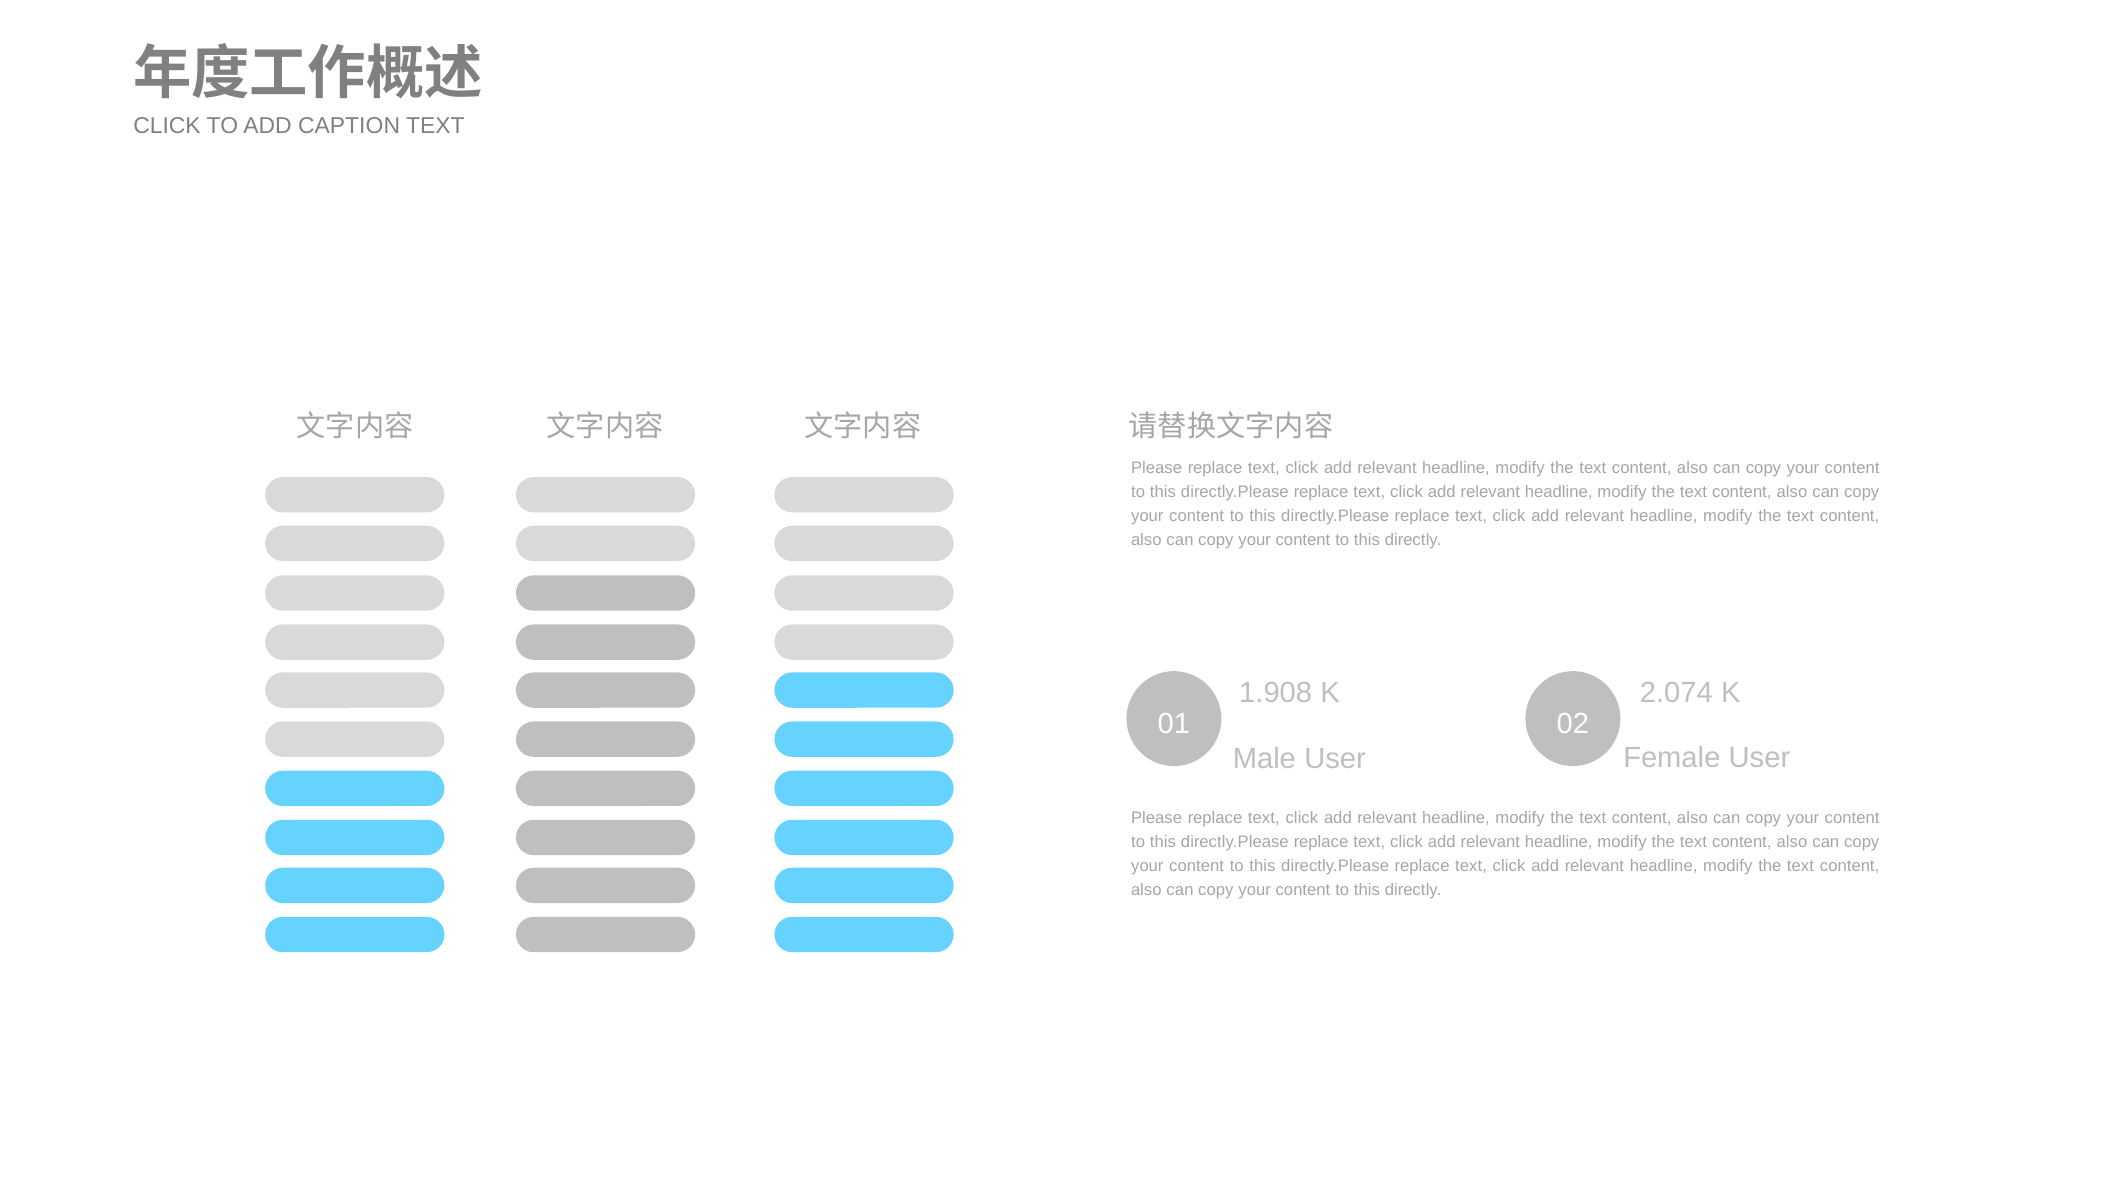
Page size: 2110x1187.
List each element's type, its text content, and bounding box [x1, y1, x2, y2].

text_box [515, 476, 696, 513]
text_box [264, 916, 445, 953]
text_box [773, 671, 955, 709]
text_box 文字内容 [274, 407, 437, 443]
text_box [515, 819, 696, 856]
text_box [515, 525, 696, 562]
text_box [515, 720, 696, 758]
text_box 2.074 K [1639, 666, 1741, 709]
text_box 文字内容 [781, 407, 944, 443]
text_box [515, 916, 696, 953]
text_box [264, 671, 445, 709]
text_box [515, 770, 696, 807]
text_box [773, 916, 955, 953]
text_box 请替换文字内容 [1128, 400, 1801, 443]
text_box [515, 623, 696, 661]
text_box CLICK TO ADD CAPTION TEXT [133, 110, 513, 138]
text_box [773, 476, 955, 513]
text_box Male User [1232, 732, 1367, 775]
text_box 1.908 K [1239, 666, 1341, 709]
text_box [773, 720, 955, 758]
text_box [264, 574, 445, 612]
text_box [264, 623, 445, 661]
text_box 年度工作概述 [133, 35, 513, 106]
text_box [264, 770, 445, 807]
text_box Please replace text, click add relevant headline, modify the text content, also can copy your content to this directly.Please replace text, click add relevant headline, modify the text content, also can copy your content to this directly.Please replace text, click add relevant headline, modify the text content, also can copy your content to this directly. [1130, 453, 1881, 550]
text_box 02 [1524, 670, 1622, 768]
text_box [773, 623, 955, 661]
text_box 01 [1125, 670, 1223, 768]
text_box [773, 574, 955, 612]
text_box [515, 671, 696, 709]
text_box Female User [1623, 730, 1791, 773]
text_box 文字内容 [524, 407, 687, 443]
text_box [264, 720, 445, 758]
text_box [773, 819, 955, 856]
text_box [515, 574, 696, 612]
text_box [264, 476, 445, 513]
text_box [264, 525, 445, 562]
text_box [264, 867, 445, 904]
text_box [773, 770, 955, 807]
text_box [264, 819, 445, 856]
text_box [515, 867, 696, 904]
text_box [773, 525, 955, 562]
text_box [773, 867, 955, 904]
text_box Please replace text, click add relevant headline, modify the text content, also can copy your content to this directly.Please replace text, click add relevant headline, modify the text content, also can copy your content to this directly.Please replace text, click add relevant headline, modify the text content, also can copy your content to this directly. [1130, 803, 1881, 899]
